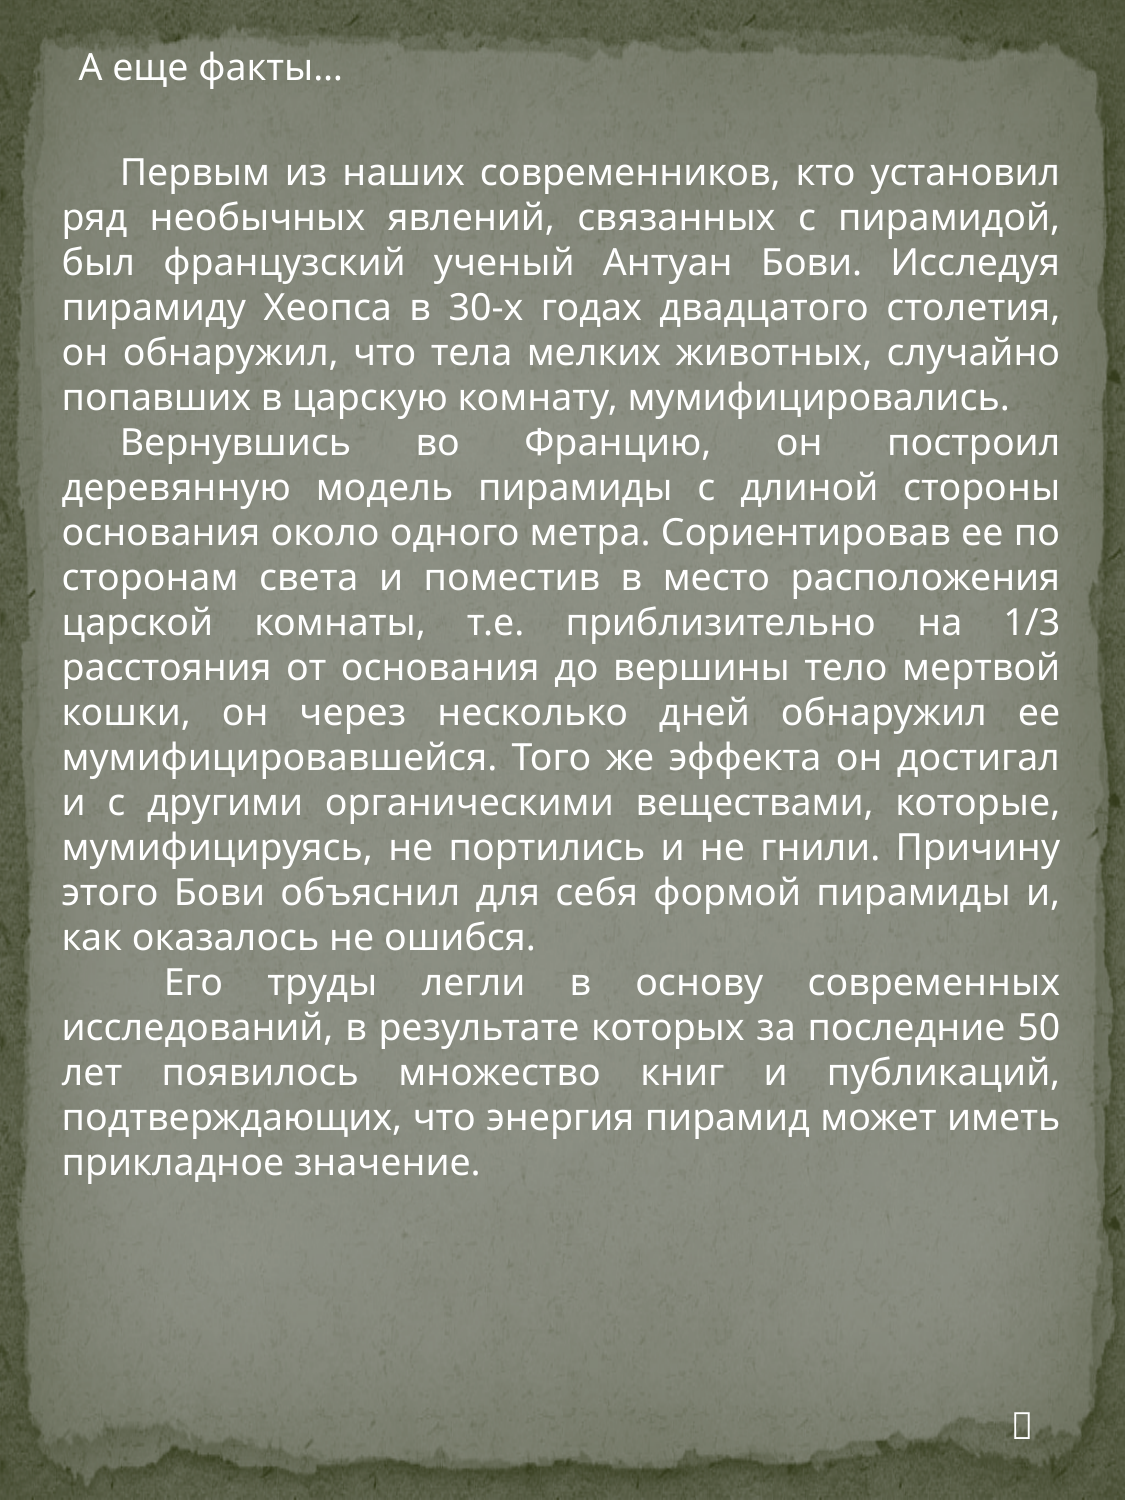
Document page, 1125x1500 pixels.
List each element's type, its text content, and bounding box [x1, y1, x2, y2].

text_box А еще факты… [63, 35, 359, 95]
text_box Первым из наших современников, кто установил ряд необычных явлений, связанных с пирамидой, был французский ученый Антуан Бови. Исследуя пирамиду Хеопса в 30-х годах двадцатого столетия, он обнаружил, что тела мелких животных, случайно попавших в царскую комнату, мумифицировались. Вернувшись во Францию, он построил деревянную модель пирамиды с длиной стороны основания около одного метра. Сориентировав ее по сторонам света и поместив в место расположения царской комнаты, т.е. приблизительно на 1/3 расстояния от основания до вершины тело мертвой кошки, он через несколько дней обнаружил ее мумифицировавшейся. Того же эффекта он достигал и с другими органическими веществами, которые, мумифицируясь, не портились и не гнили. Причину этого Бови объяснил для себя формой пирамиды и, как оказалось не ошибся. Его труды легли в основу современных исследований, в результате которых за последние 50 лет появилось множество книг и публикаций, подтверждающих, что энергия пирамид может иметь прикладное значение. [46, 140, 1076, 1236]
text_box  [996, 1394, 1067, 1500]
